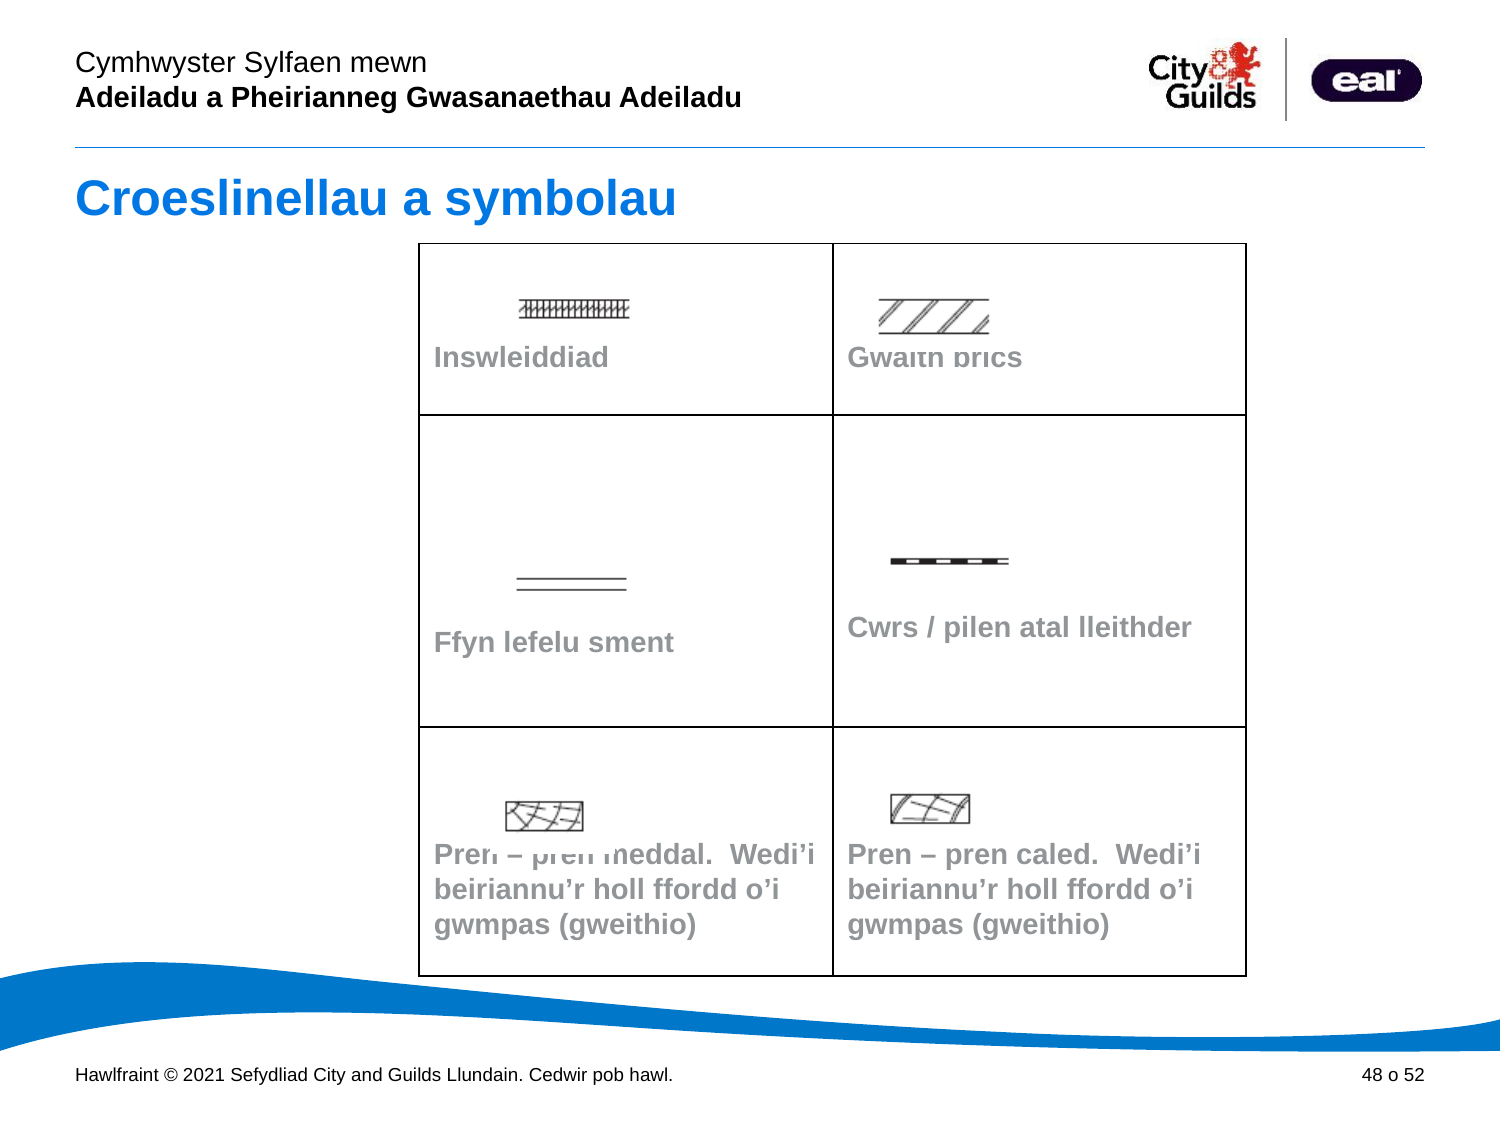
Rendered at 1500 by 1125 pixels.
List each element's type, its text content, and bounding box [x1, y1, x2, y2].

picture [1149, 38, 1422, 121]
table_header Inswleiddiad [420, 244, 832, 414]
picture [489, 784, 616, 854]
picture [494, 553, 644, 611]
table_cell Ffyn lefelu sment [420, 416, 832, 726]
title Croeslinellau a symbolau [74, 165, 1426, 229]
picture [865, 285, 1005, 352]
picture [513, 290, 647, 338]
picture [874, 776, 987, 832]
picture [869, 536, 1021, 589]
table_header Gwaith brics [834, 244, 1245, 414]
table_cell Pren – pren meddal. Wedi’i beiriannu’r holl ffordd o’i gwmpas (gweithio) [420, 728, 832, 975]
table_cell Pren – pren caled. Wedi’i beiriannu’r holl ffordd o’i gwmpas (gweithio) [834, 728, 1245, 975]
table_cell Cwrs / pilen atal lleithder [834, 416, 1245, 726]
